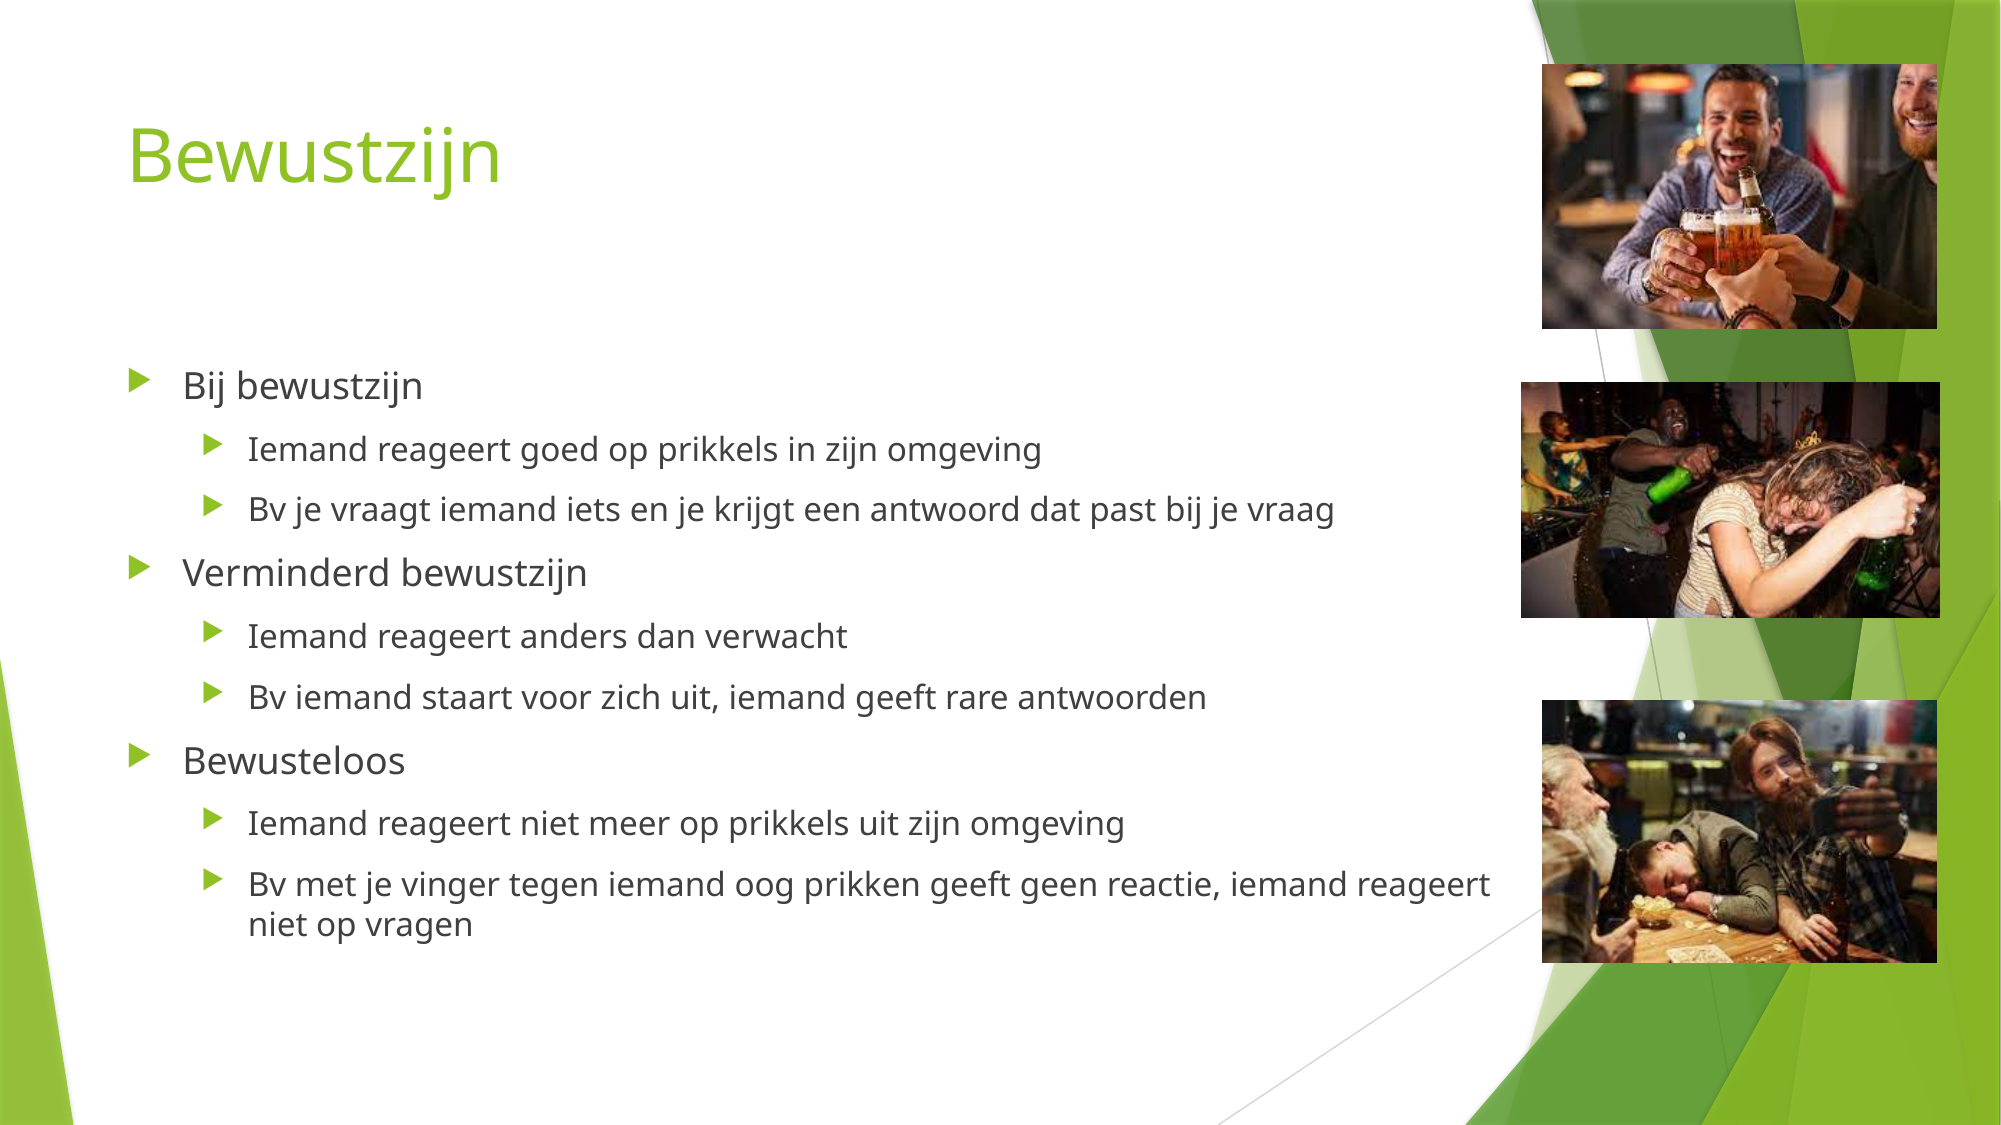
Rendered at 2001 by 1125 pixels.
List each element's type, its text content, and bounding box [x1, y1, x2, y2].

list Bij bewustzijn Iemand reageert goed op prikkels in zijn omgeving Bv je vraagt iemand iets en je krijgt een antwoord dat past bij je vraag Verminderd bewustzijn Iemand reageert anders dan verwacht Bv iemand staart voor zich uit, iemand geeft rare antwoorden Bewusteloos Iemand reageert niet meer op prikkels uit zijn omgeving Bv met je vinger tegen iemand oog prikken geeft geen reactie, iemand reageert niet op vragen [111, 354, 1522, 992]
title Bewustzijn [111, 99, 1522, 317]
picture [1542, 64, 1938, 329]
picture [1542, 699, 1938, 963]
picture [1520, 382, 1940, 618]
